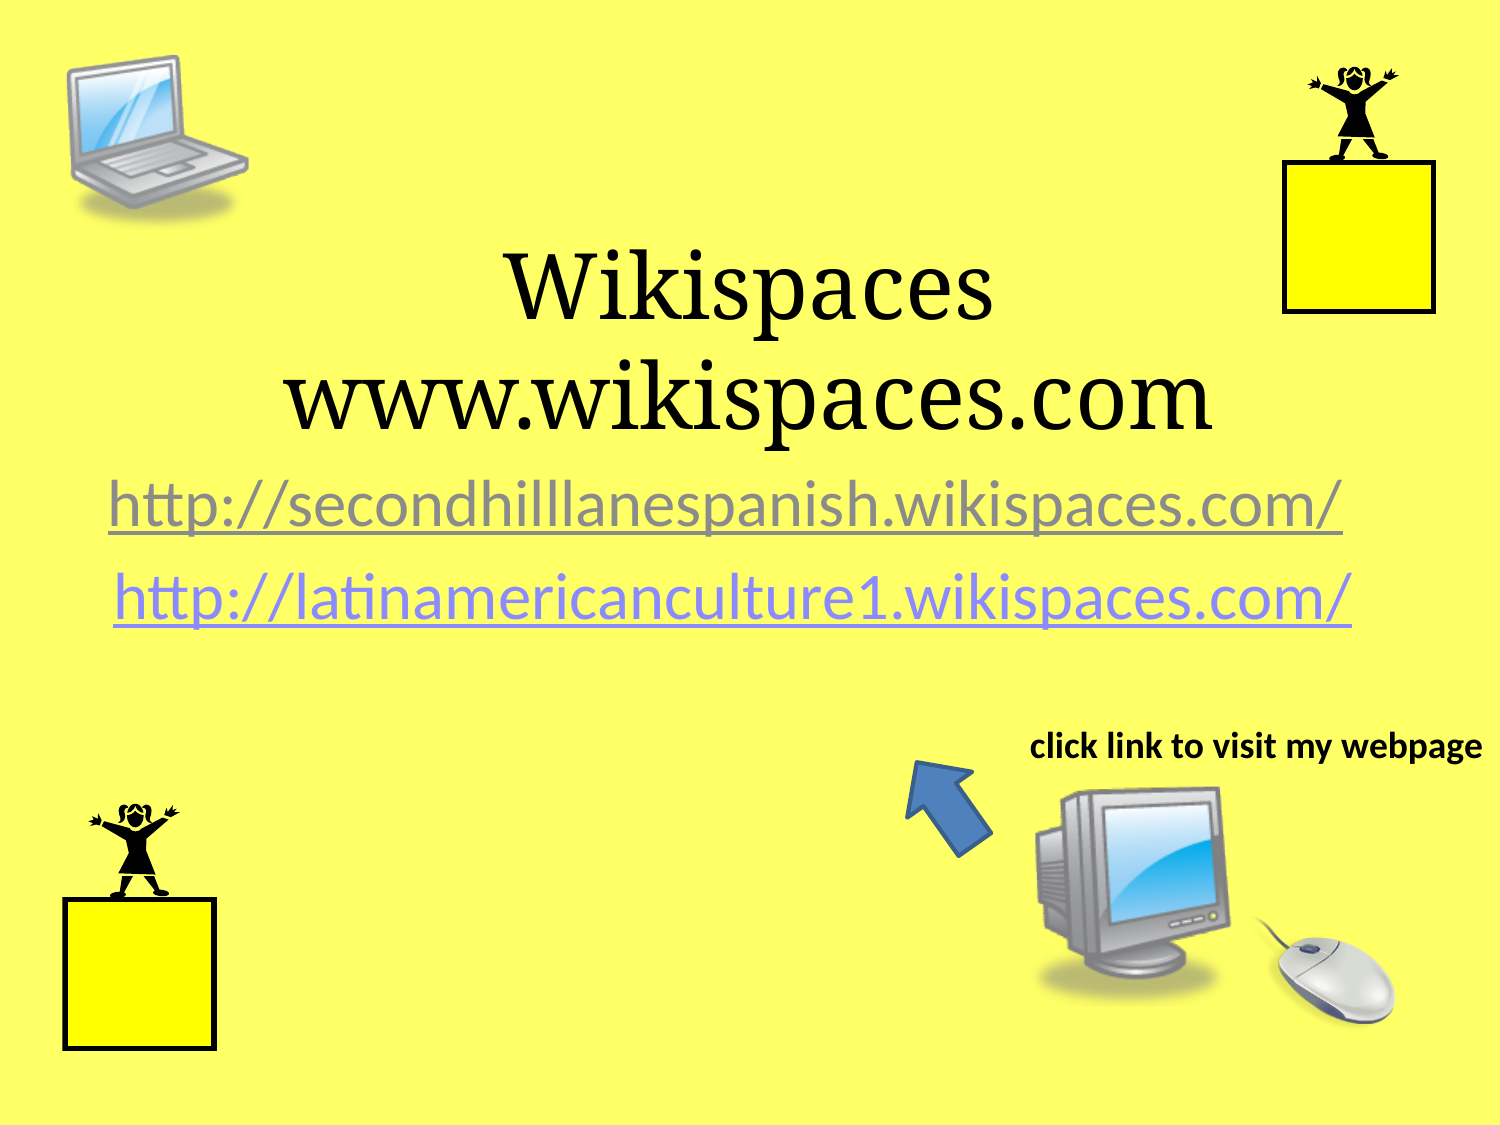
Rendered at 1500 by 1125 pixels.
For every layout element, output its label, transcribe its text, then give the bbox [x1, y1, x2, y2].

picture [62, 803, 218, 1052]
title Wikispaces www.wikispaces.com [112, 190, 1388, 452]
subtitle http://secondhilllanespanish.wikispaces.com/ http://latinamericanculture1.wikispaces.com/ [29, 452, 1437, 740]
picture [57, 30, 257, 230]
text_box [905, 760, 994, 859]
picture [1281, 66, 1437, 315]
text_box click link to visit my webpage [1015, 713, 1499, 774]
picture [1013, 777, 1400, 1050]
